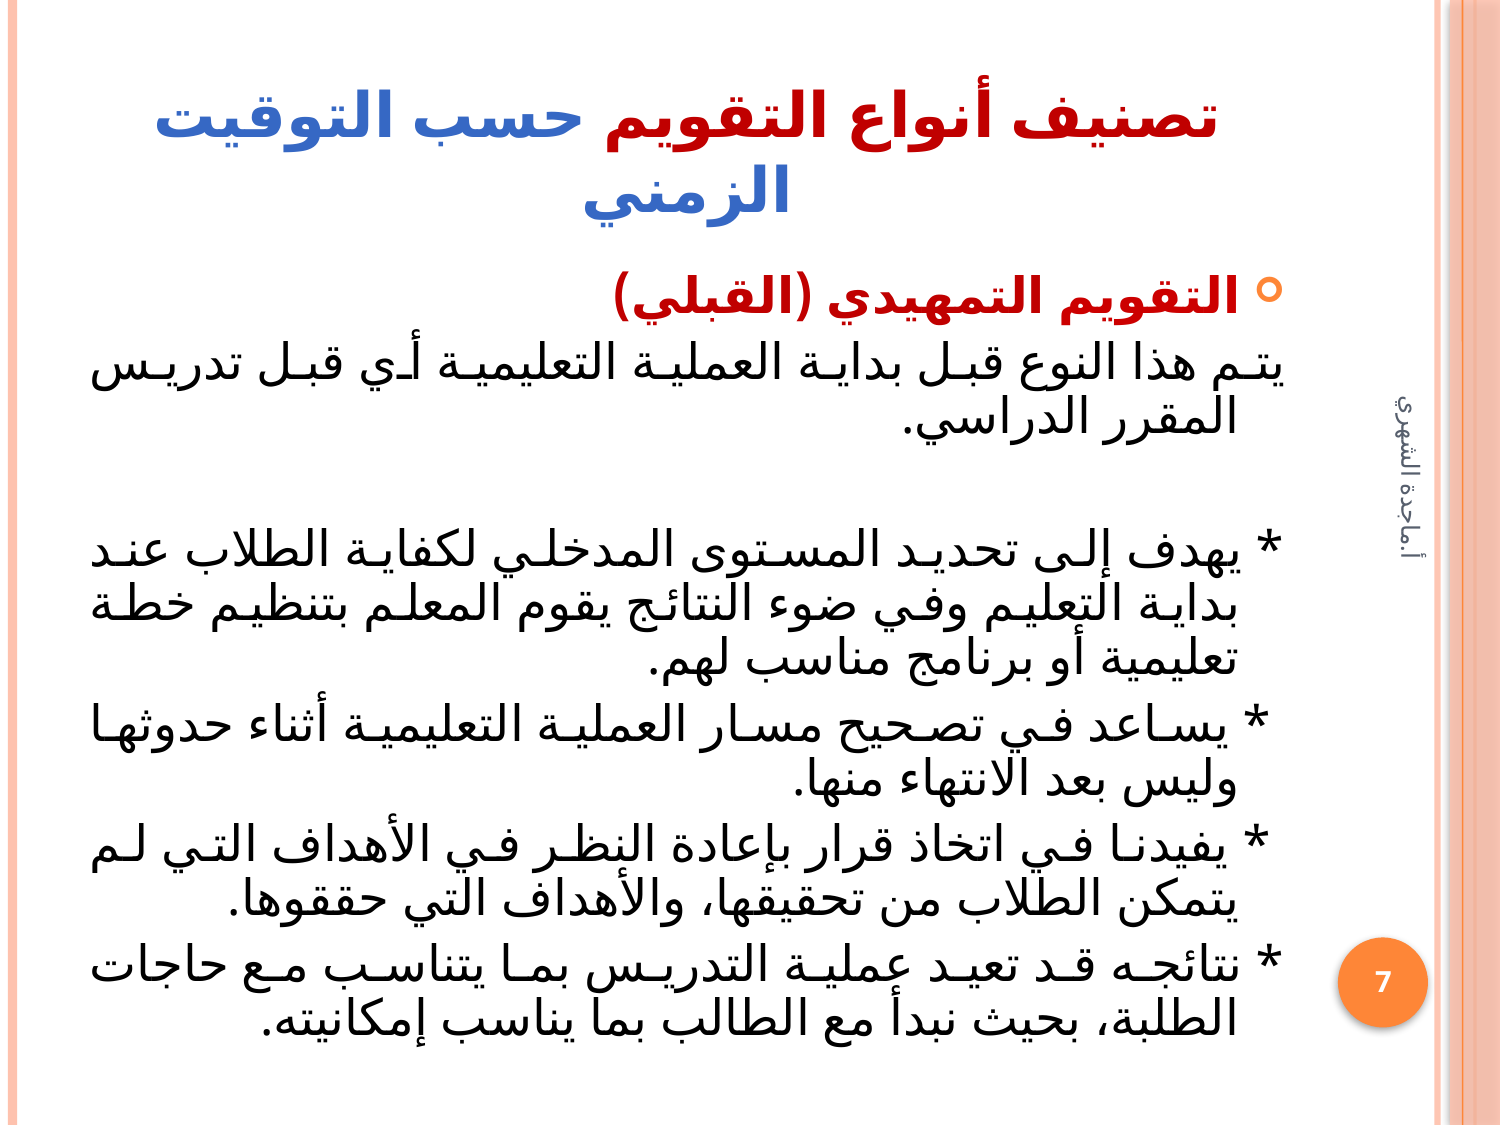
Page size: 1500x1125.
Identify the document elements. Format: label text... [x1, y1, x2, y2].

slide_number 7 [1333, 940, 1434, 1027]
title تصنيف أنواع التقويم حسب التوقيت الزمني [75, 45, 1300, 233]
list التقويم التمهيدي (القبلي) يتم هذا النوع قبل بداية العملية التعليمية أي قبل تدريس المقرر الدراسي. * يهدف إلى تحديد المستوى المدخلي لكفاية الطلاب عند بداية التعليم وفي ضوء النتائج يقوم المعلم بتنظيم خطة تعليمية أو برنامج مناسب لهم. * يساعد في تصحيح مسار العملية التعليمية أثناء حدوثها وليس بعد الانتهاء منها. * يفيدنا في اتخاذ قرار بإعادة النظر في الأهداف التي لم يتمكن الطلاب من تحقيقها، والأهداف التي حققوها. * نتائجه قد تعيد عملية التدريس بما يتناسب مع حاجات الطلبة، بحيث نبدأ مع الطالب بما يناسب إمكانيته. [75, 262, 1300, 1062]
footer أ.ماجدة الشهري [1379, 380, 1440, 906]
